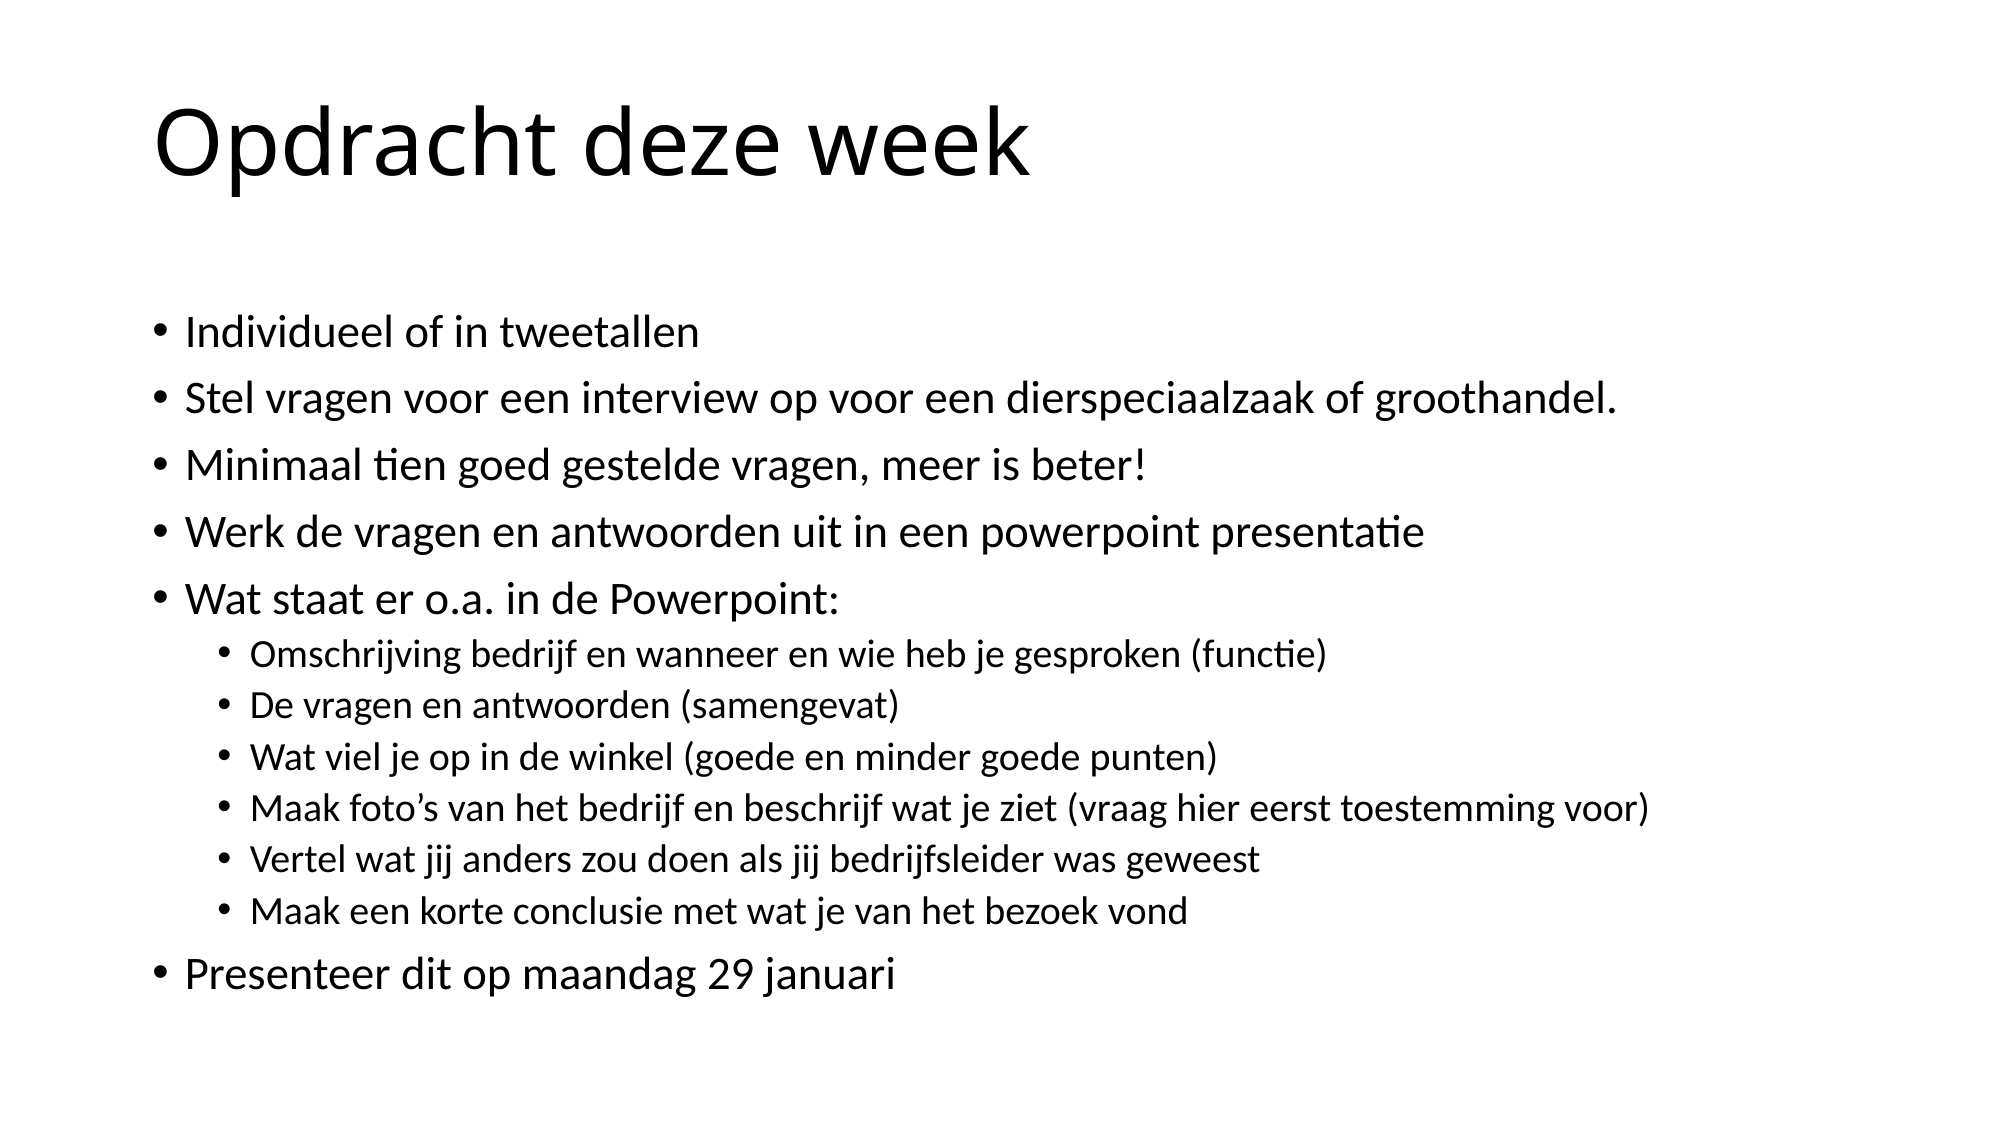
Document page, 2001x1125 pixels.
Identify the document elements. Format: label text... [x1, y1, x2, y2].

list Individueel of in tweetallen Stel vragen voor een interview op voor een dierspeciaalzaak of groothandel. Minimaal tien goed gestelde vragen, meer is beter! Werk de vragen en antwoorden uit in een powerpoint presentatie Wat staat er o.a. in de Powerpoint: Omschrijving bedrijf en wanneer en wie heb je gesproken (functie) De vragen en antwoorden (samengevat) Wat viel je op in de winkel (goede en minder goede punten) Maak foto’s van het bedrijf en beschrijf wat je ziet (vraag hier eerst toestemming voor) Vertel wat jij anders zou doen als jij bedrijfsleider was geweest Maak een korte conclusie met wat je van het bezoek vond Presenteer dit op maandag 29 januari [137, 299, 1914, 1014]
title Opdracht deze week [137, 59, 1863, 278]
